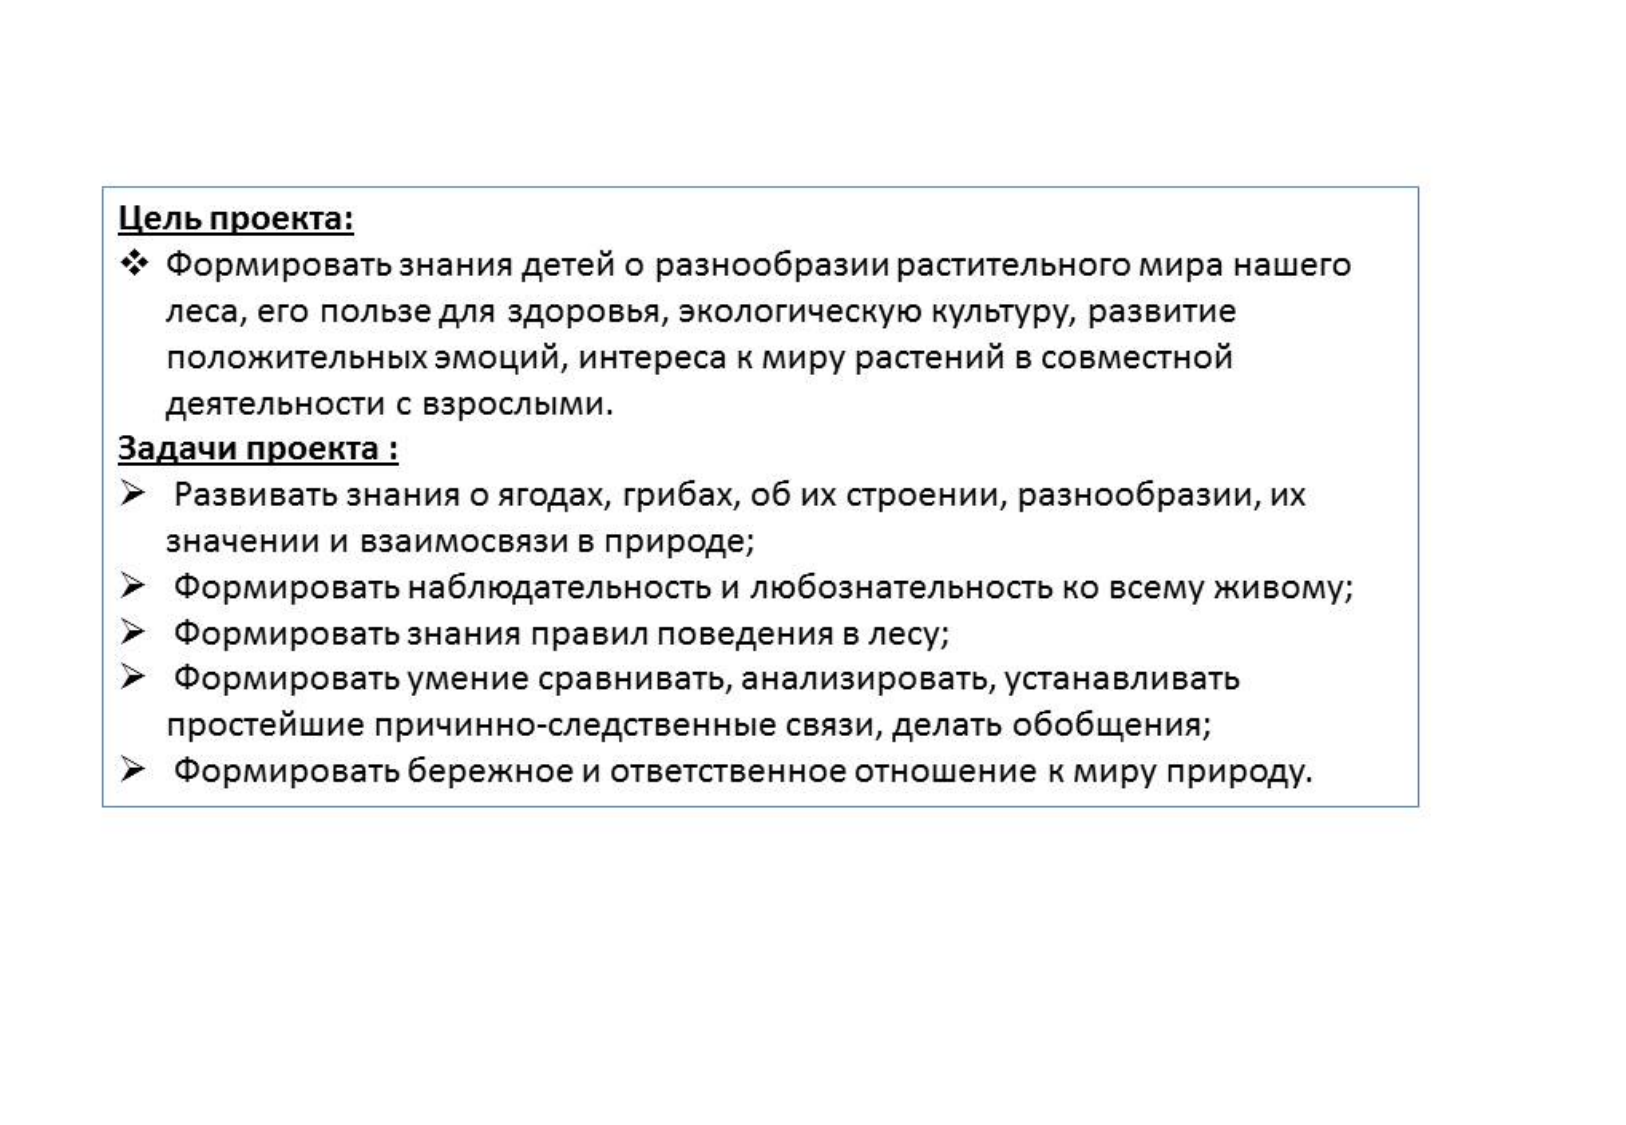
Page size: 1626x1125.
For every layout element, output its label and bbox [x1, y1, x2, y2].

list [0, 14, 1533, 1125]
